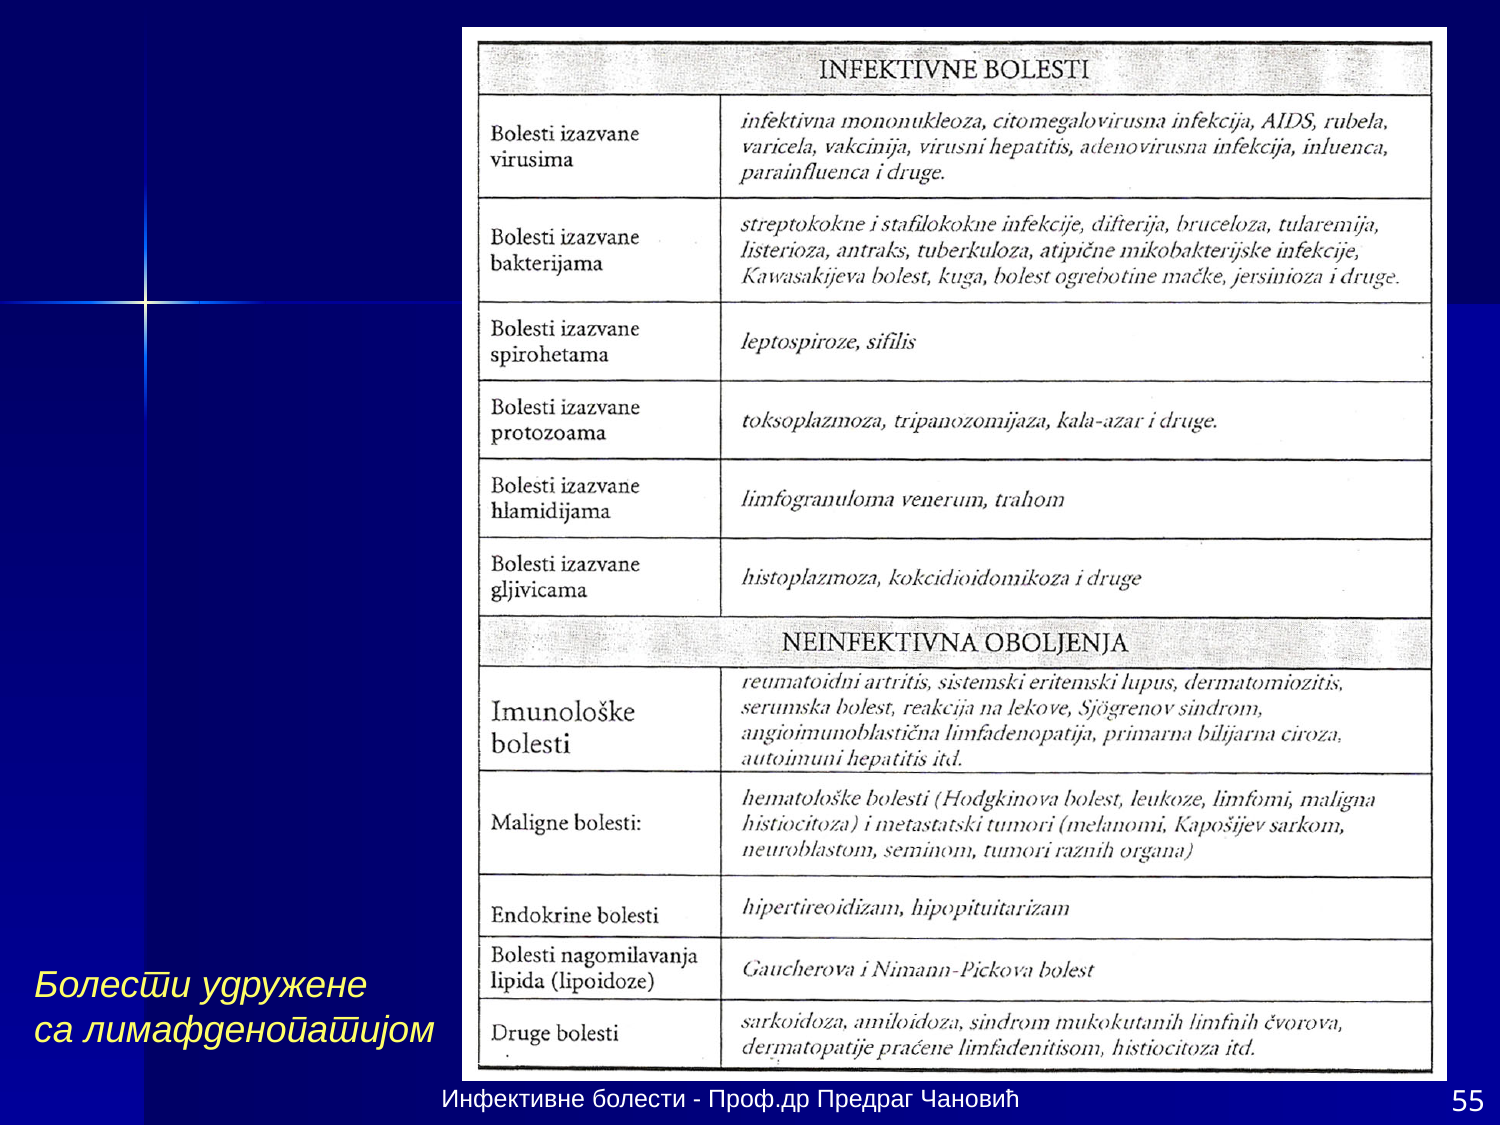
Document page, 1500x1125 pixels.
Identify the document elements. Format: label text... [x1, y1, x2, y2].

footer Инфективне болести - Проф.др Предраг Чановић [412, 1074, 1051, 1125]
slide_number 55 [1324, 1074, 1500, 1125]
picture [461, 26, 1448, 1082]
text_box Болести удружене са лимафденопатијом [19, 953, 456, 1058]
